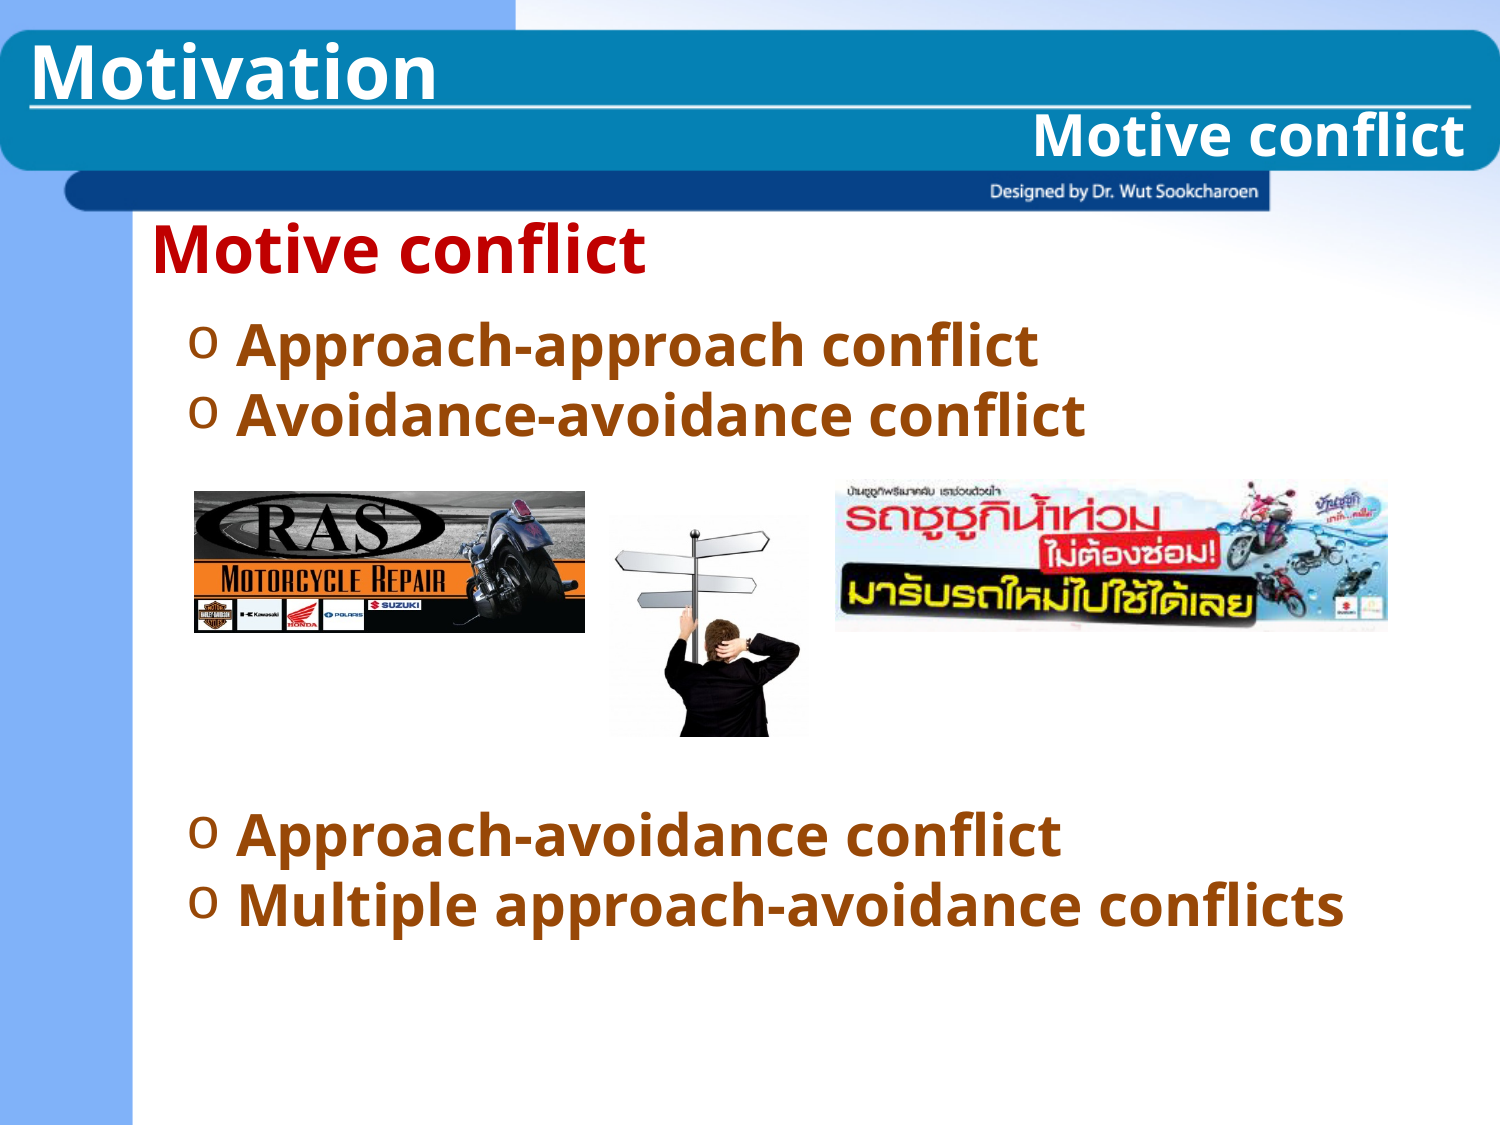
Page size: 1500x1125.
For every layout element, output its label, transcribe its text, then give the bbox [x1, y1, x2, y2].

text_box Motive conflict [135, 227, 1353, 295]
text_box Motive conflict [37, 108, 1481, 172]
text_box Approach-approach conflict Avoidance-avoidance conflict Approach-avoidance conflict Multiple approach-avoidance conflicts [171, 301, 1424, 946]
text_box Motivation [13, 32, 1475, 107]
picture [0, 146, 1500, 1125]
picture [0, 0, 1500, 54]
